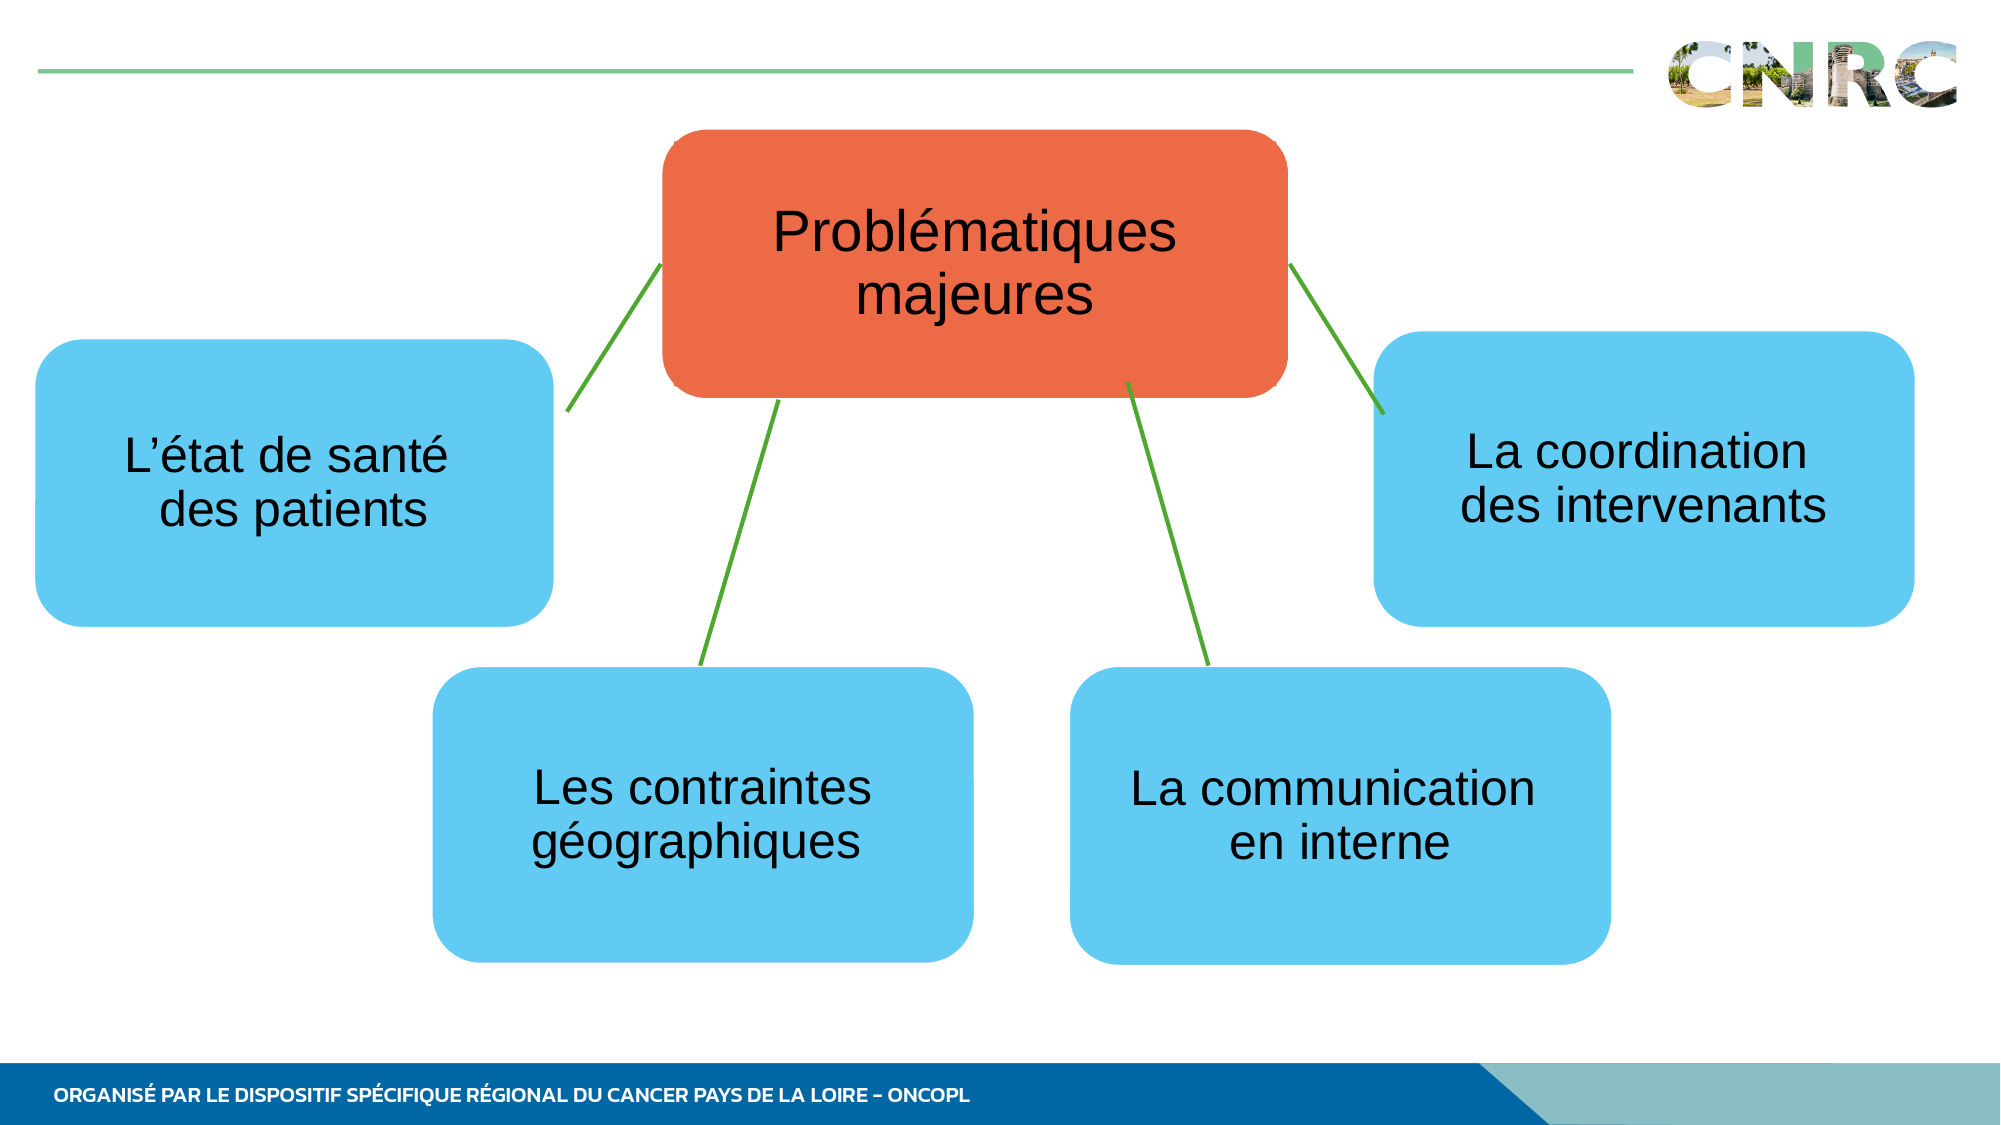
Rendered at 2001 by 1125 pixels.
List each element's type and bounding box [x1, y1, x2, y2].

text_box [1371, 329, 1917, 629]
text_box [33, 337, 556, 629]
text_box [660, 127, 1291, 401]
text_box [1289, 263, 1385, 415]
picture [0, 0, 2001, 1125]
text_box [430, 665, 976, 965]
text_box [1127, 381, 1209, 667]
text_box [699, 399, 780, 667]
text_box [566, 263, 662, 413]
text_box [1067, 665, 1614, 967]
